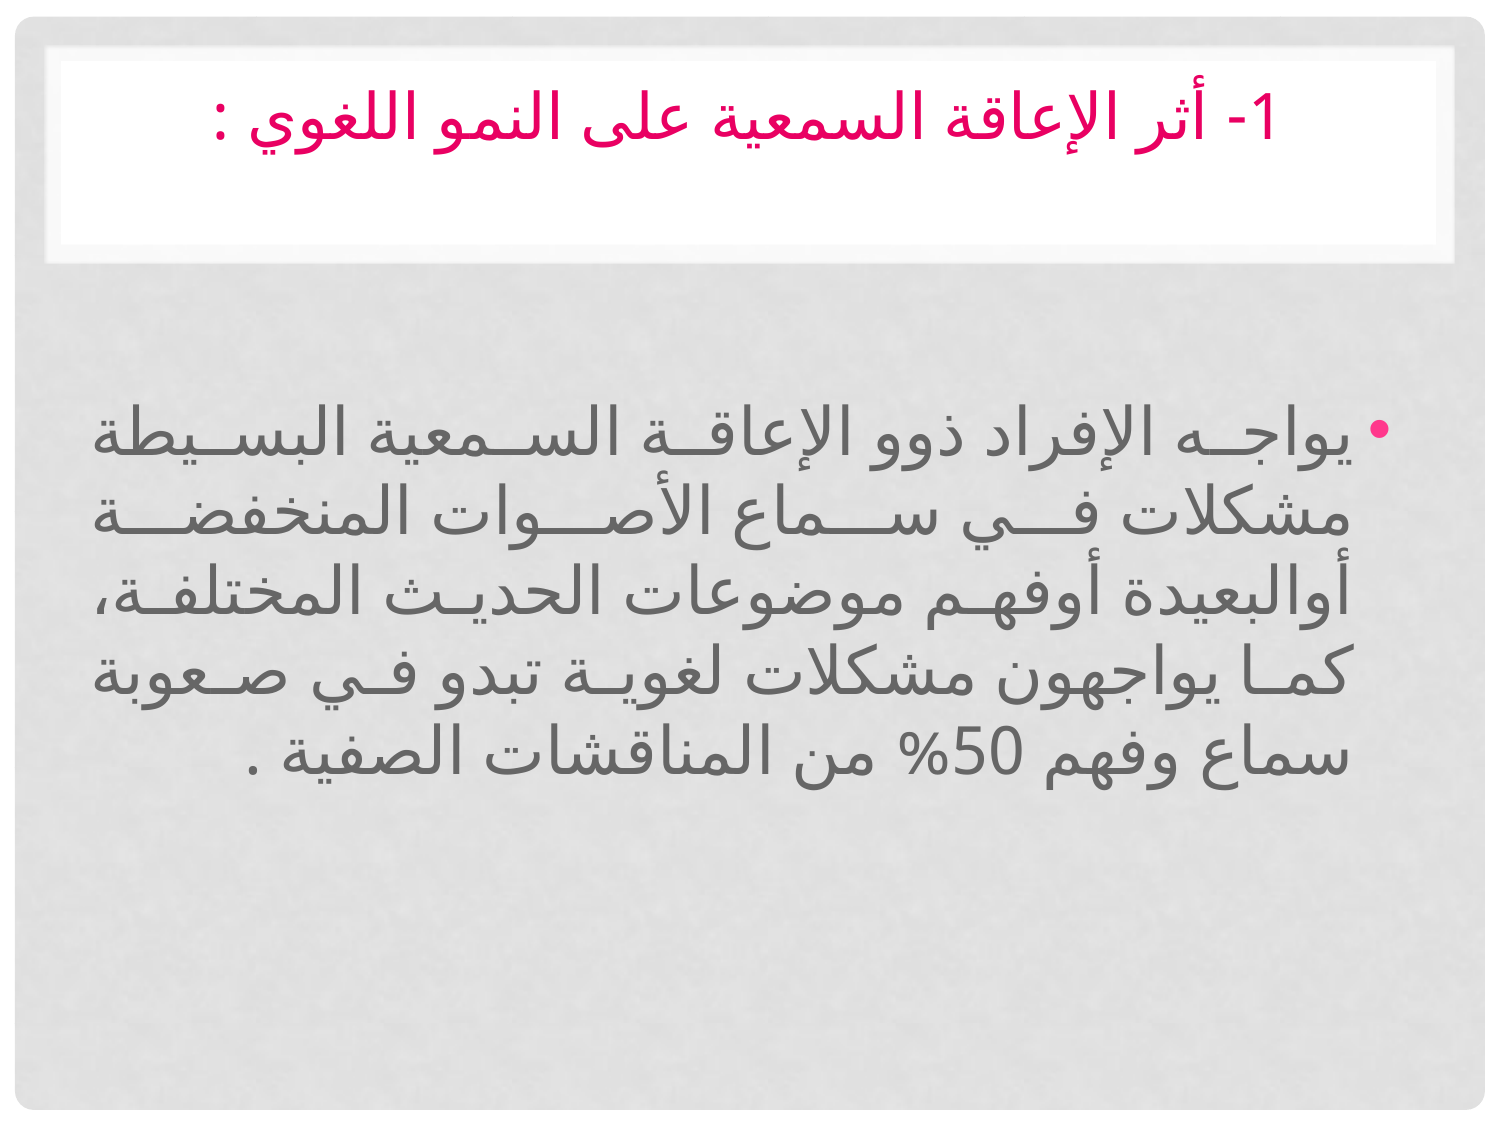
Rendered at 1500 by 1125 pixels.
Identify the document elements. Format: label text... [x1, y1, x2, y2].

list يواجه الإفراد ذوو الإعاقة السمعية البسيطة مشكلات في سماع الأصوات المنخفضة أوالبعيدة أوفهم موضوعات الحديث المختلفة، كما يواجهون مشكلات لغوية تبدو في صعوبة سماع وفهم 50% من المناقشات الصفية . [75, 287, 1425, 1005]
title 1- أثر الإعاقة السمعية على النمو اللغوي : [69, 66, 1425, 238]
